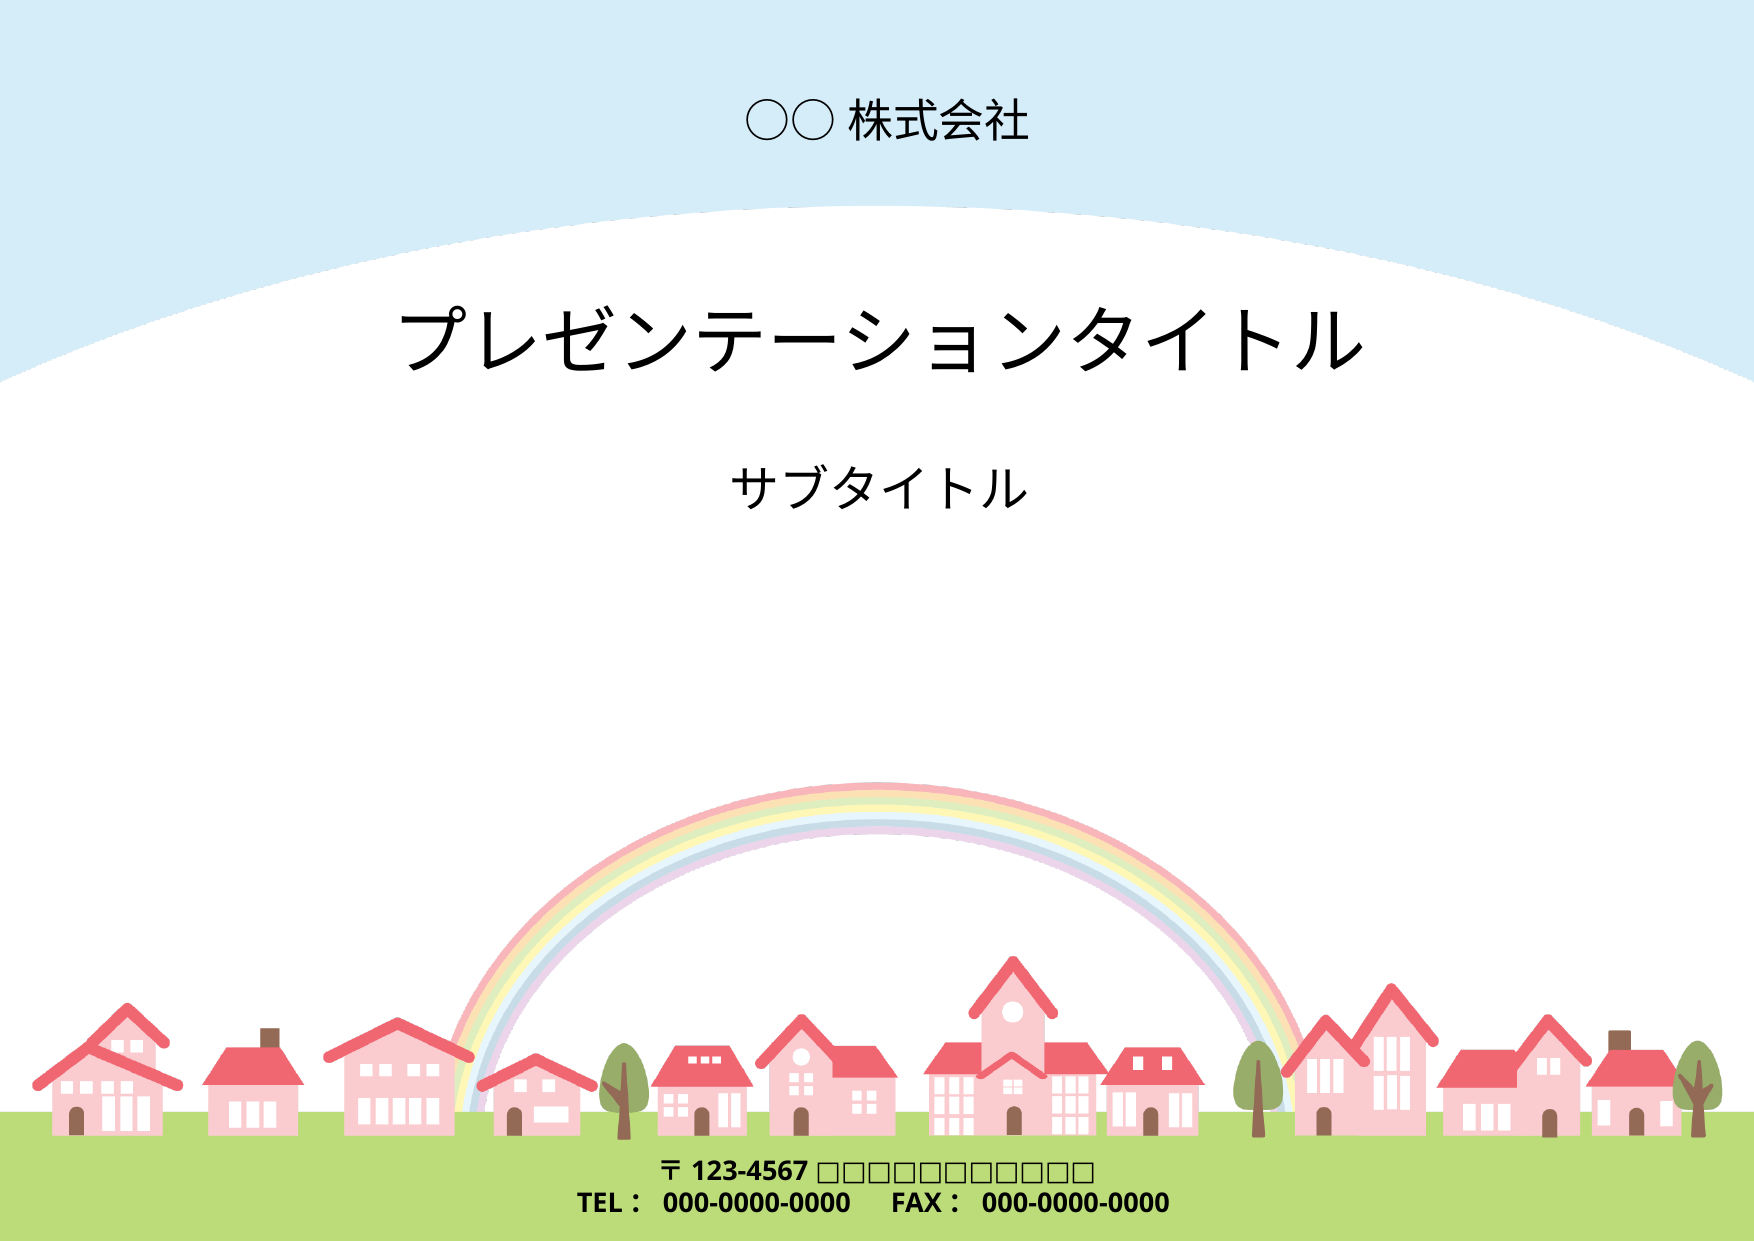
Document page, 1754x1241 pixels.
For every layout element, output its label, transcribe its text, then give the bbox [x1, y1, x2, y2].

picture [0, 0, 1754, 1241]
text_box 〒123-4567 □□□□□□□□□□□ TEL：000-0000-0000 FAX：000-0000-0000 [554, 1145, 1200, 1226]
text_box プレゼンテーションタイトル [259, 204, 1500, 473]
text_box サブタイトル [266, 448, 1494, 544]
text_box ○○株式会社 [714, 83, 1045, 154]
